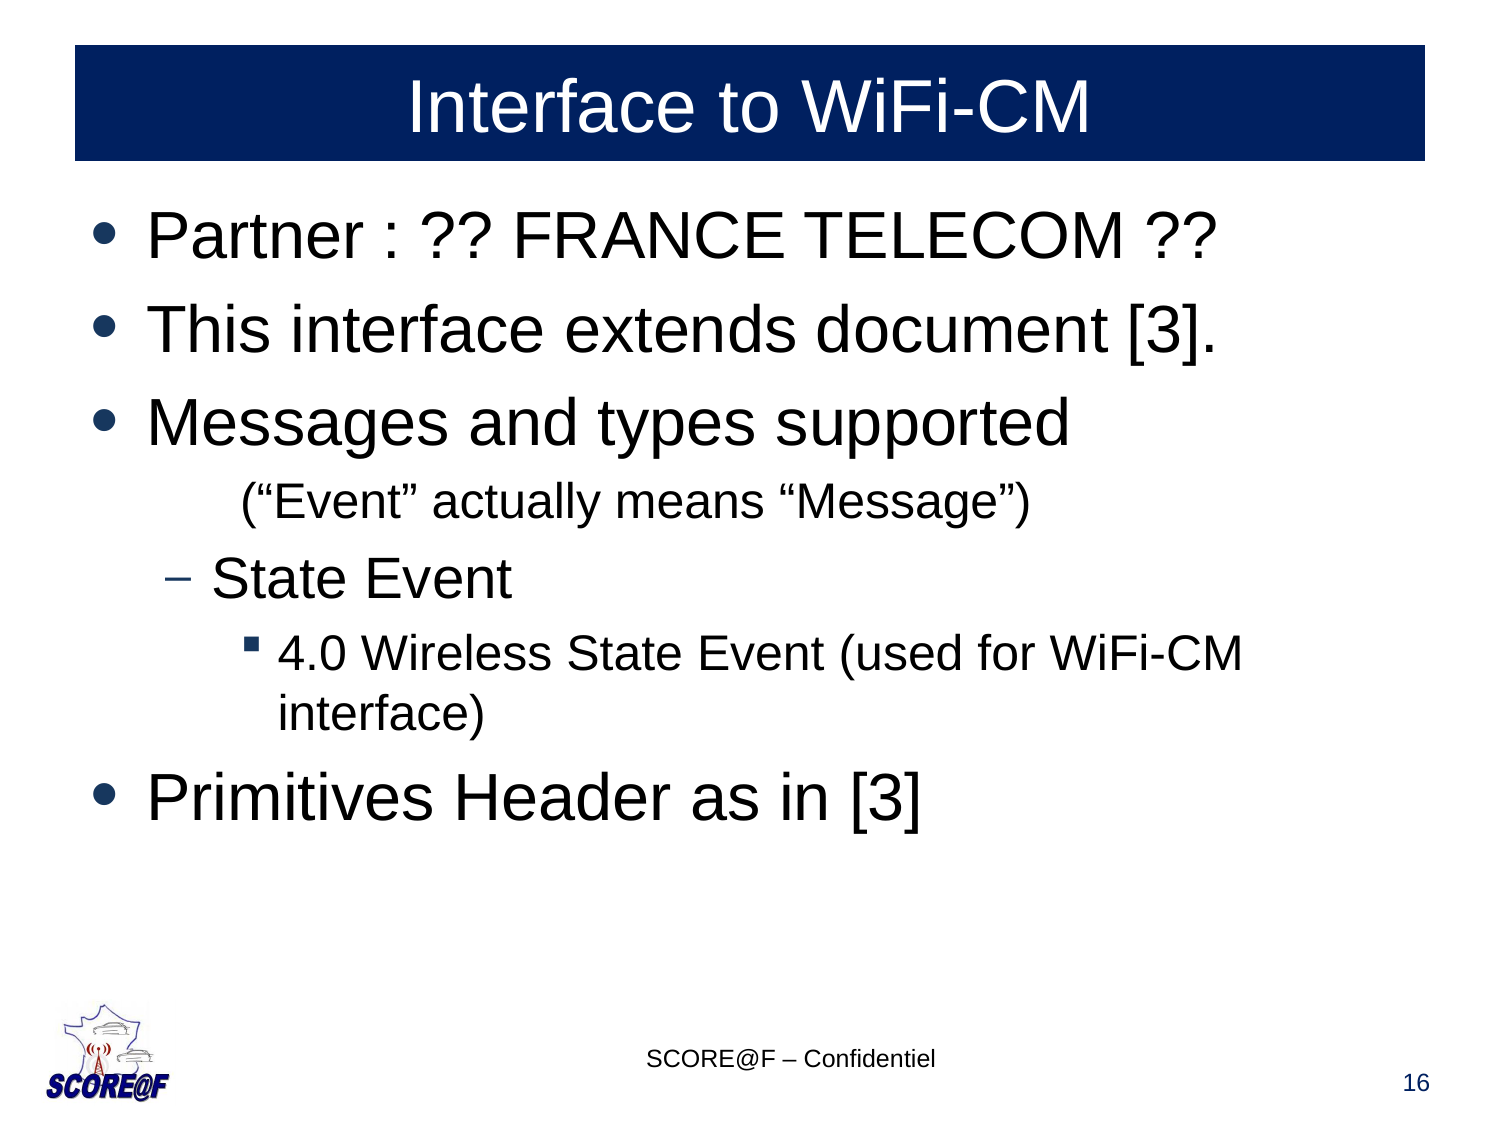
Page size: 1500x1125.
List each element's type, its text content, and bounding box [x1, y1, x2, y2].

picture [41, 999, 176, 1106]
title Interface to WiFi-CM [75, 45, 1425, 161]
list Partner : ?? FRANCE TELECOM ?? This interface extends document [3]. Messages and types supported (“Event” actually means “Message”) State Event 4.0 Wireless State Event (used for WiFi-CM interface) Primitives Header as in [3] [75, 184, 1425, 1000]
